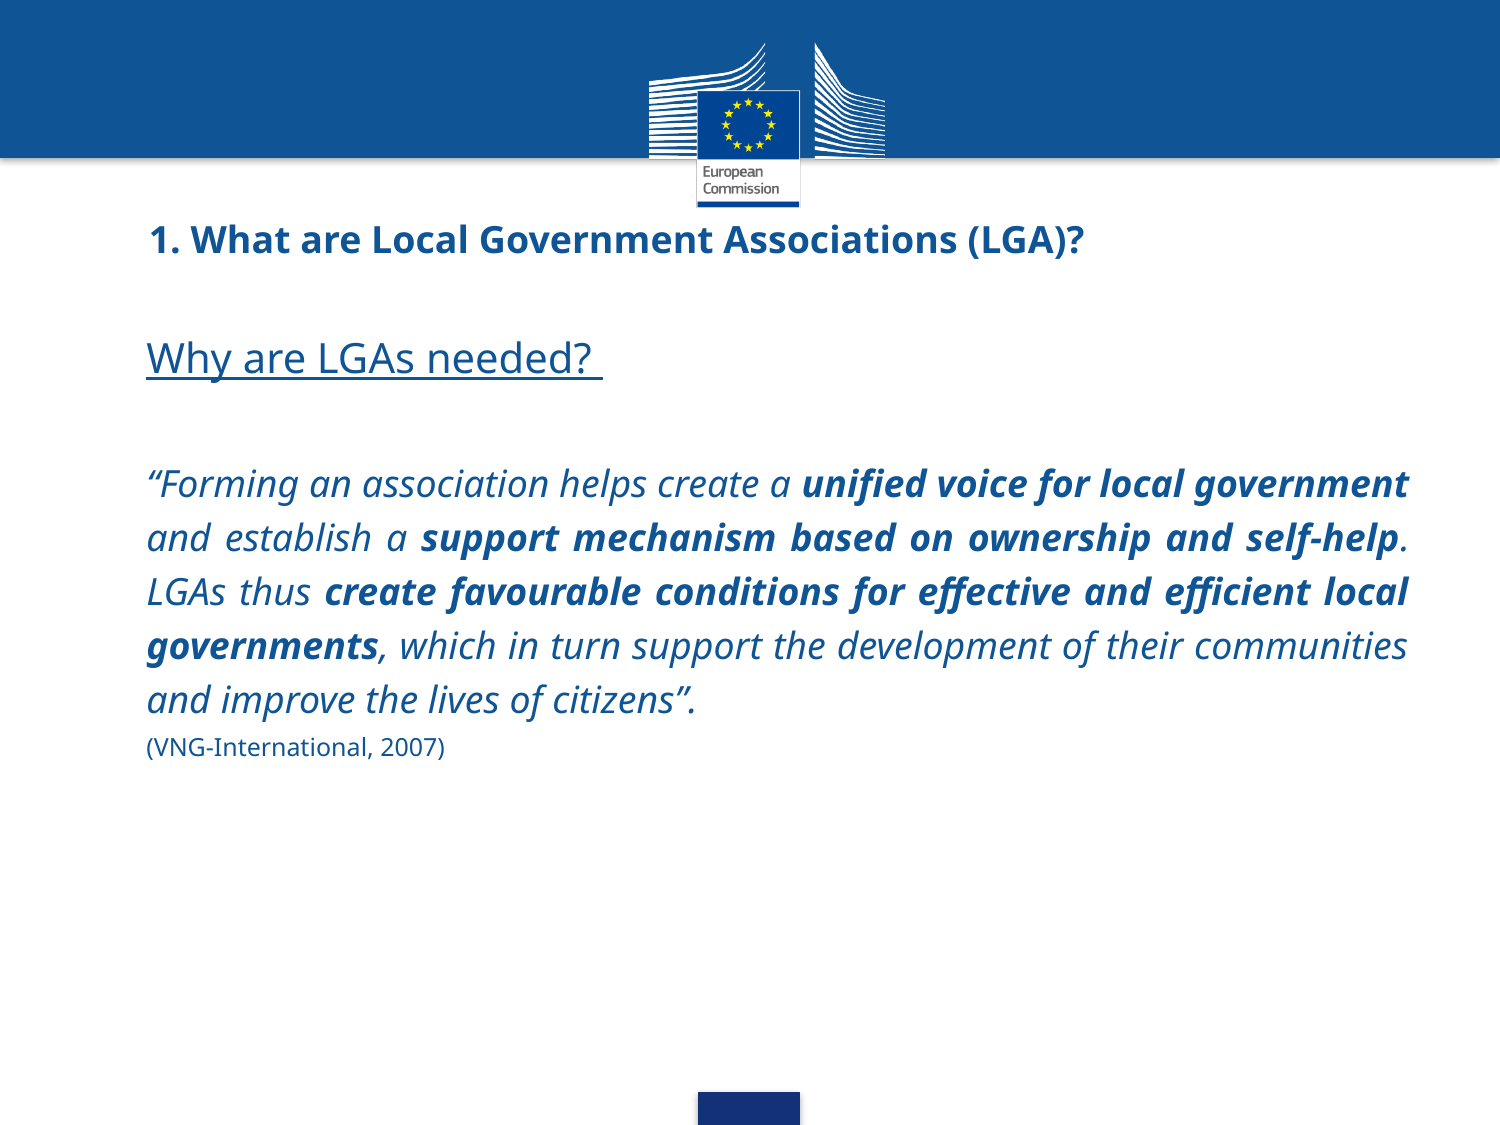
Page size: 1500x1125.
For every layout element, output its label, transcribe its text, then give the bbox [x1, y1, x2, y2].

title 1. What are Local Government Associations (LGA)? [74, 136, 1425, 340]
picture [649, 42, 885, 136]
list Why are LGAs needed? “Forming an association helps create a unified voice for local government and establish a support mechanism based on ownership and self-help. LGAs thus create favourable conditions for effective and efficient local governments, which in turn support the development of their communities and improve the lives of citizens”. (VNG-International, 2007) [74, 340, 1425, 894]
